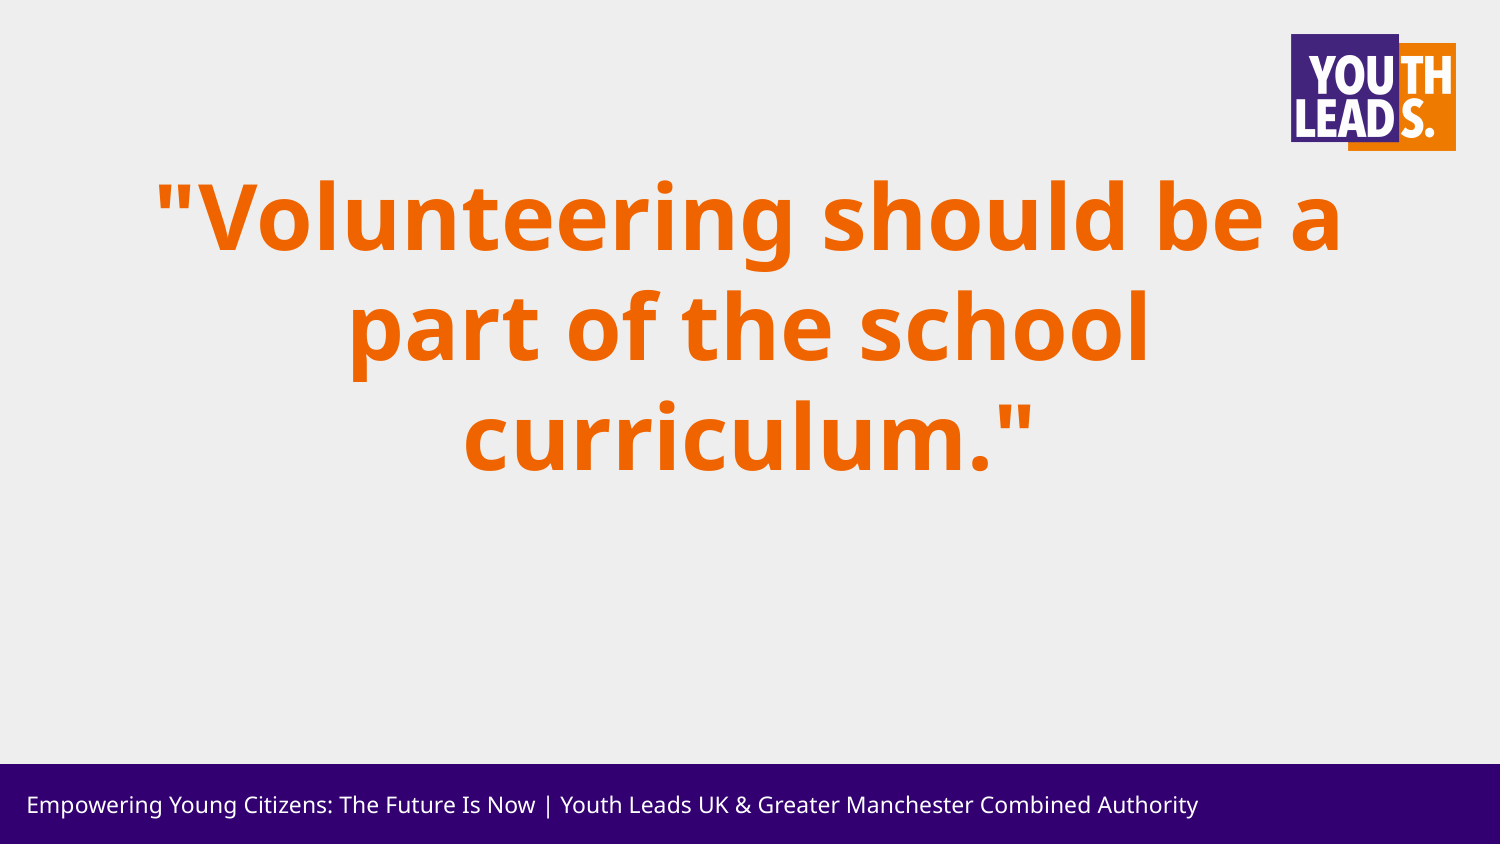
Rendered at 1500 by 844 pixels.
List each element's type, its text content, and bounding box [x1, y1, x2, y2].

title "Volunteering should be a part of the school curriculum." [51, 181, 1449, 504]
picture [1291, 34, 1456, 151]
